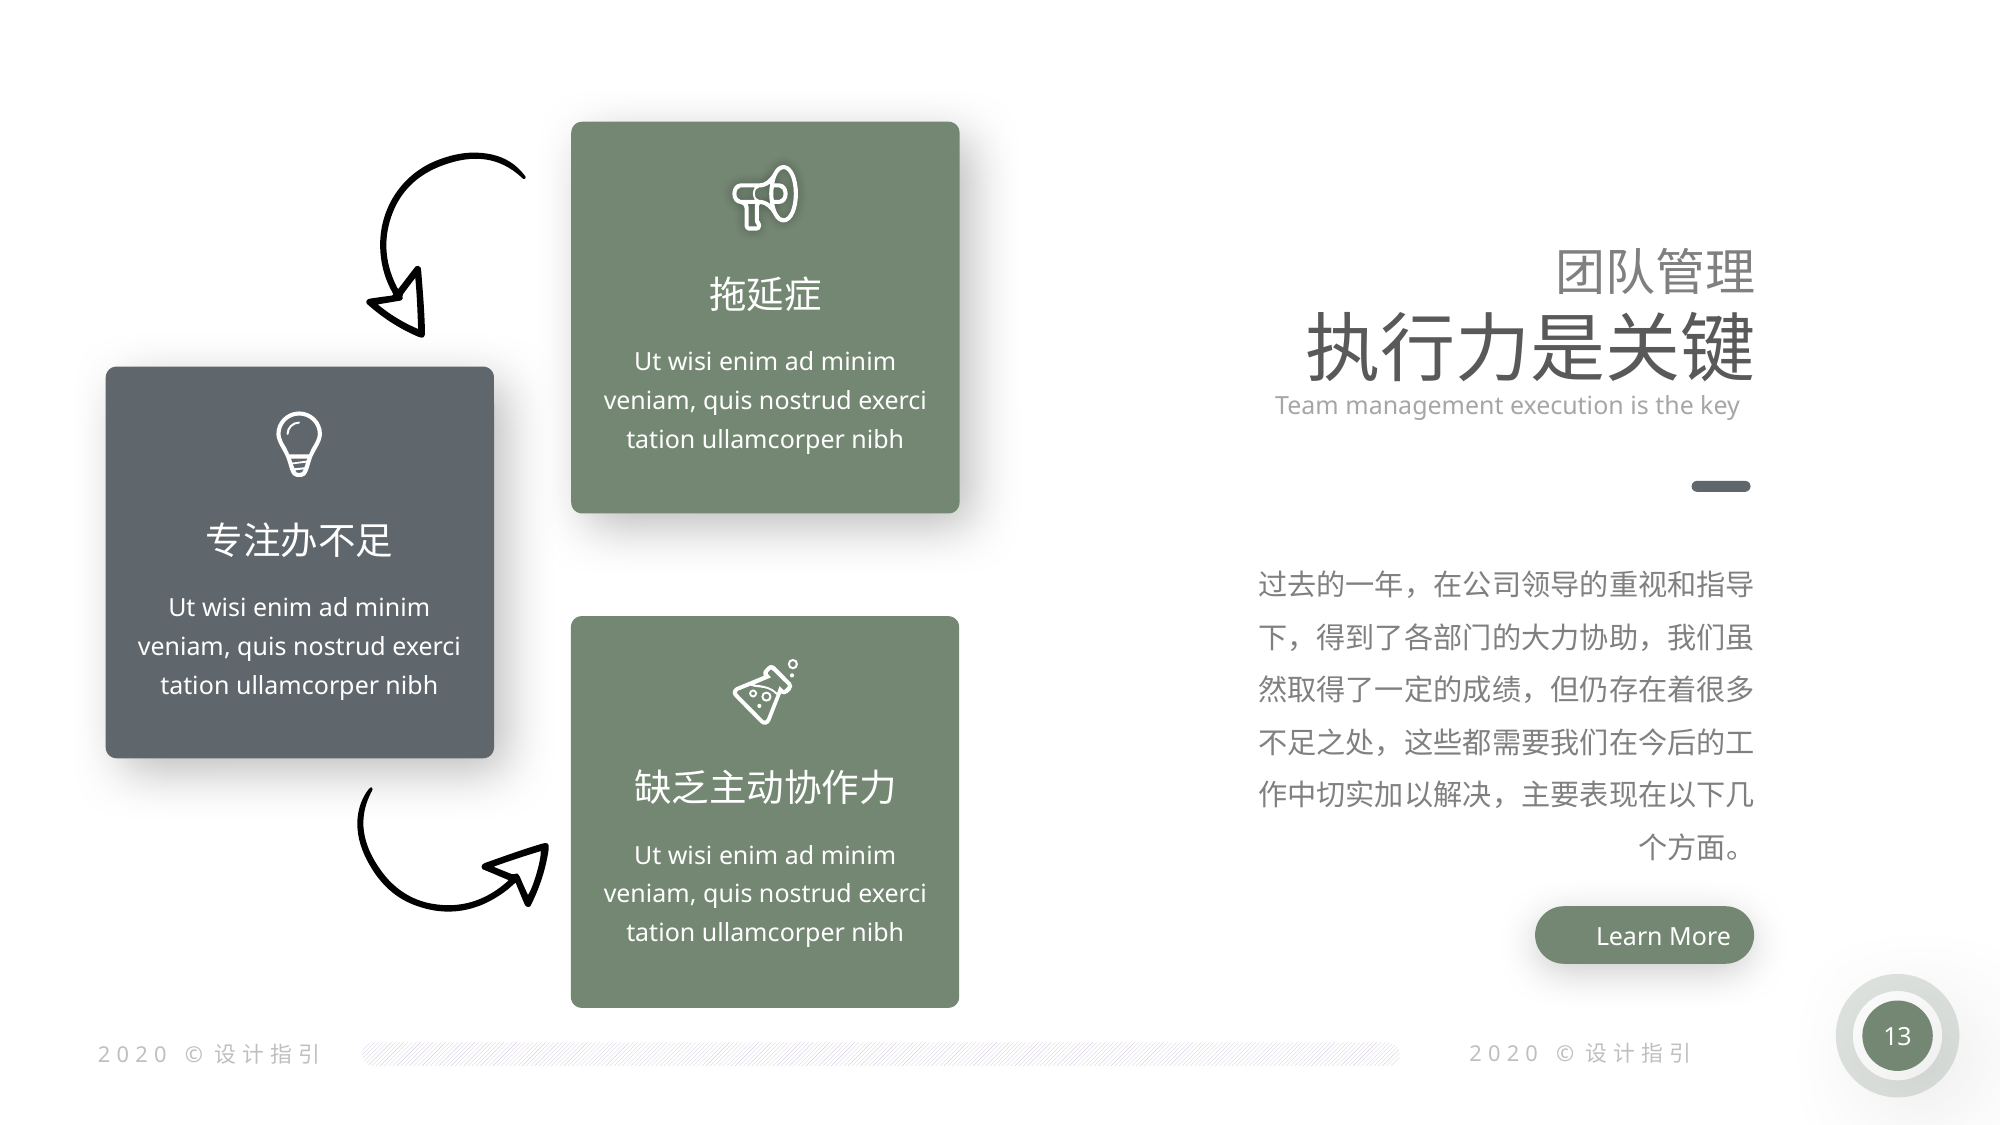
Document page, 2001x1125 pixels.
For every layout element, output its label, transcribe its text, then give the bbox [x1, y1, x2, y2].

text_box 过去的一年，在公司领导的重视和指导下，得到了各部门的大力协助，我们虽然取得了一定的成绩，但仍存在着很多不足之处，这些都需要我们在今后的工作中切实加以解决，主要表现在以下几个方面。 [1236, 541, 1771, 872]
text_box 专注办不足 [190, 509, 409, 570]
text_box 缺乏主动协作力 [619, 756, 912, 817]
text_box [1835, 973, 1960, 1098]
text_box 拖延症 [694, 263, 837, 323]
text_box Ut wisi enim ad minim veniam, quis nostrud exerci tation ullamcorper nibh [569, 328, 962, 461]
text_box [569, 615, 961, 822]
text_box [357, 787, 549, 912]
text_box 团队管理 执行力是关键 [1264, 232, 1771, 398]
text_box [732, 658, 798, 725]
text_box Team management execution is the key [1260, 381, 1756, 427]
text_box [571, 461, 960, 514]
text_box [105, 366, 495, 575]
text_box [1691, 480, 1751, 492]
text_box Ut wisi enim ad minim veniam, quis nostrud exerci tation ullamcorper nibh [103, 575, 496, 707]
text_box 2020 ©设计指引 [1454, 1032, 1800, 1074]
text_box [429, 1041, 1401, 1067]
text_box [105, 707, 495, 759]
text_box [732, 164, 798, 231]
text_box [366, 152, 526, 338]
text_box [276, 411, 323, 478]
text_box Learn More [1535, 906, 1755, 964]
text_box 2020 ©设计指引 [83, 1032, 429, 1074]
text_box [571, 121, 960, 328]
text_box Ut wisi enim ad minim veniam, quis nostrud exerci tation ullamcorper nibh [569, 822, 962, 955]
text_box [569, 955, 961, 1009]
